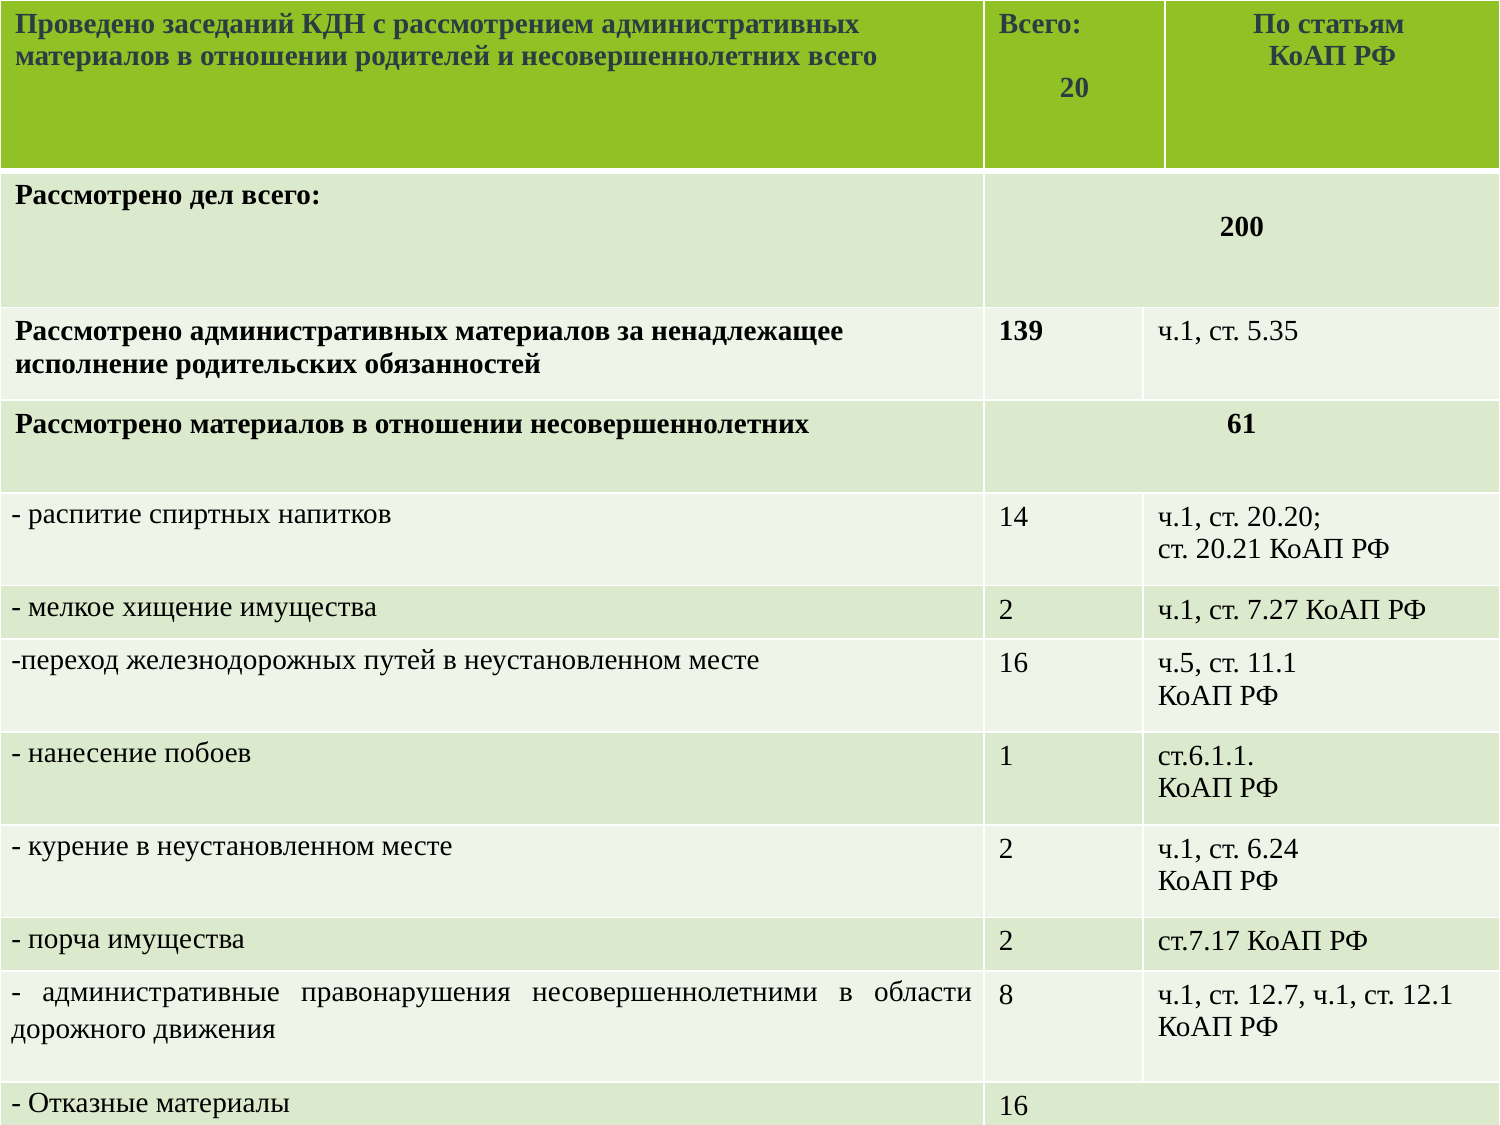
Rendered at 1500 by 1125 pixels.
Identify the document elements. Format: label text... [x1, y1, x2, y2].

table_cell ч.1, ст. 12.7, ч.1, ст. 12.1 КоАП РФ [1144, 972, 1499, 1081]
table_cell - распитие спиртных напитков [1, 494, 983, 585]
table_cell ч.1, ст. 20.20; ст. 20.21 КоАП РФ [1144, 494, 1499, 585]
table_cell 16 [985, 640, 1142, 731]
table_cell 139 [985, 308, 1142, 399]
table_cell 200 [985, 174, 1499, 307]
table_cell - Отказные материалы [1, 1083, 983, 1125]
table_cell 1 [985, 733, 1142, 824]
table_cell 2 [985, 586, 1142, 638]
table_cell ст.7.17 КоАП РФ [1144, 918, 1499, 970]
table_cell Рассмотрено административных материалов за ненадлежащее исполнение родительских обязанностей [1, 308, 983, 399]
table_cell ст.6.1.1. КоАП РФ [1144, 733, 1499, 824]
table_header Всего: 20 [985, 1, 1164, 168]
table_header Проведено заседаний КДН с рассмотрением административных материалов в отношении родителей и несовершеннолетних всего [1, 1, 983, 168]
table_cell 16 [985, 1083, 1499, 1125]
table_cell - курение в неустановленном месте [1, 826, 983, 917]
table_cell 2 [985, 826, 1142, 917]
table_cell ч.5, ст. 11.1 КоАП РФ [1144, 640, 1499, 731]
table_cell ч.1, ст. 5.35 [1144, 308, 1499, 399]
table_cell - порча имущества [1, 918, 983, 970]
table_cell - нанесение побоев [1, 733, 983, 824]
table_cell 2 [985, 918, 1142, 970]
table_cell -переход железнодорожных путей в неустановленном месте [1, 640, 983, 731]
table_cell 61 [985, 401, 1499, 492]
table_header По статьям КоАП РФ [1166, 1, 1499, 168]
table_cell 8 [985, 972, 1142, 1081]
table_cell - административные правонарушения несовершеннолетними в области дорожного движения [1, 972, 983, 1081]
table_cell ч.1, ст. 6.24 КоАП РФ [1144, 826, 1499, 917]
table_cell 14 [985, 494, 1142, 585]
table_cell ч.1, ст. 7.27 КоАП РФ [1144, 586, 1499, 638]
table_cell - мелкое хищение имущества [1, 586, 983, 638]
table_cell Рассмотрено материалов в отношении несовершеннолетних [1, 401, 983, 492]
table_cell Рассмотрено дел всего: [1, 174, 983, 307]
